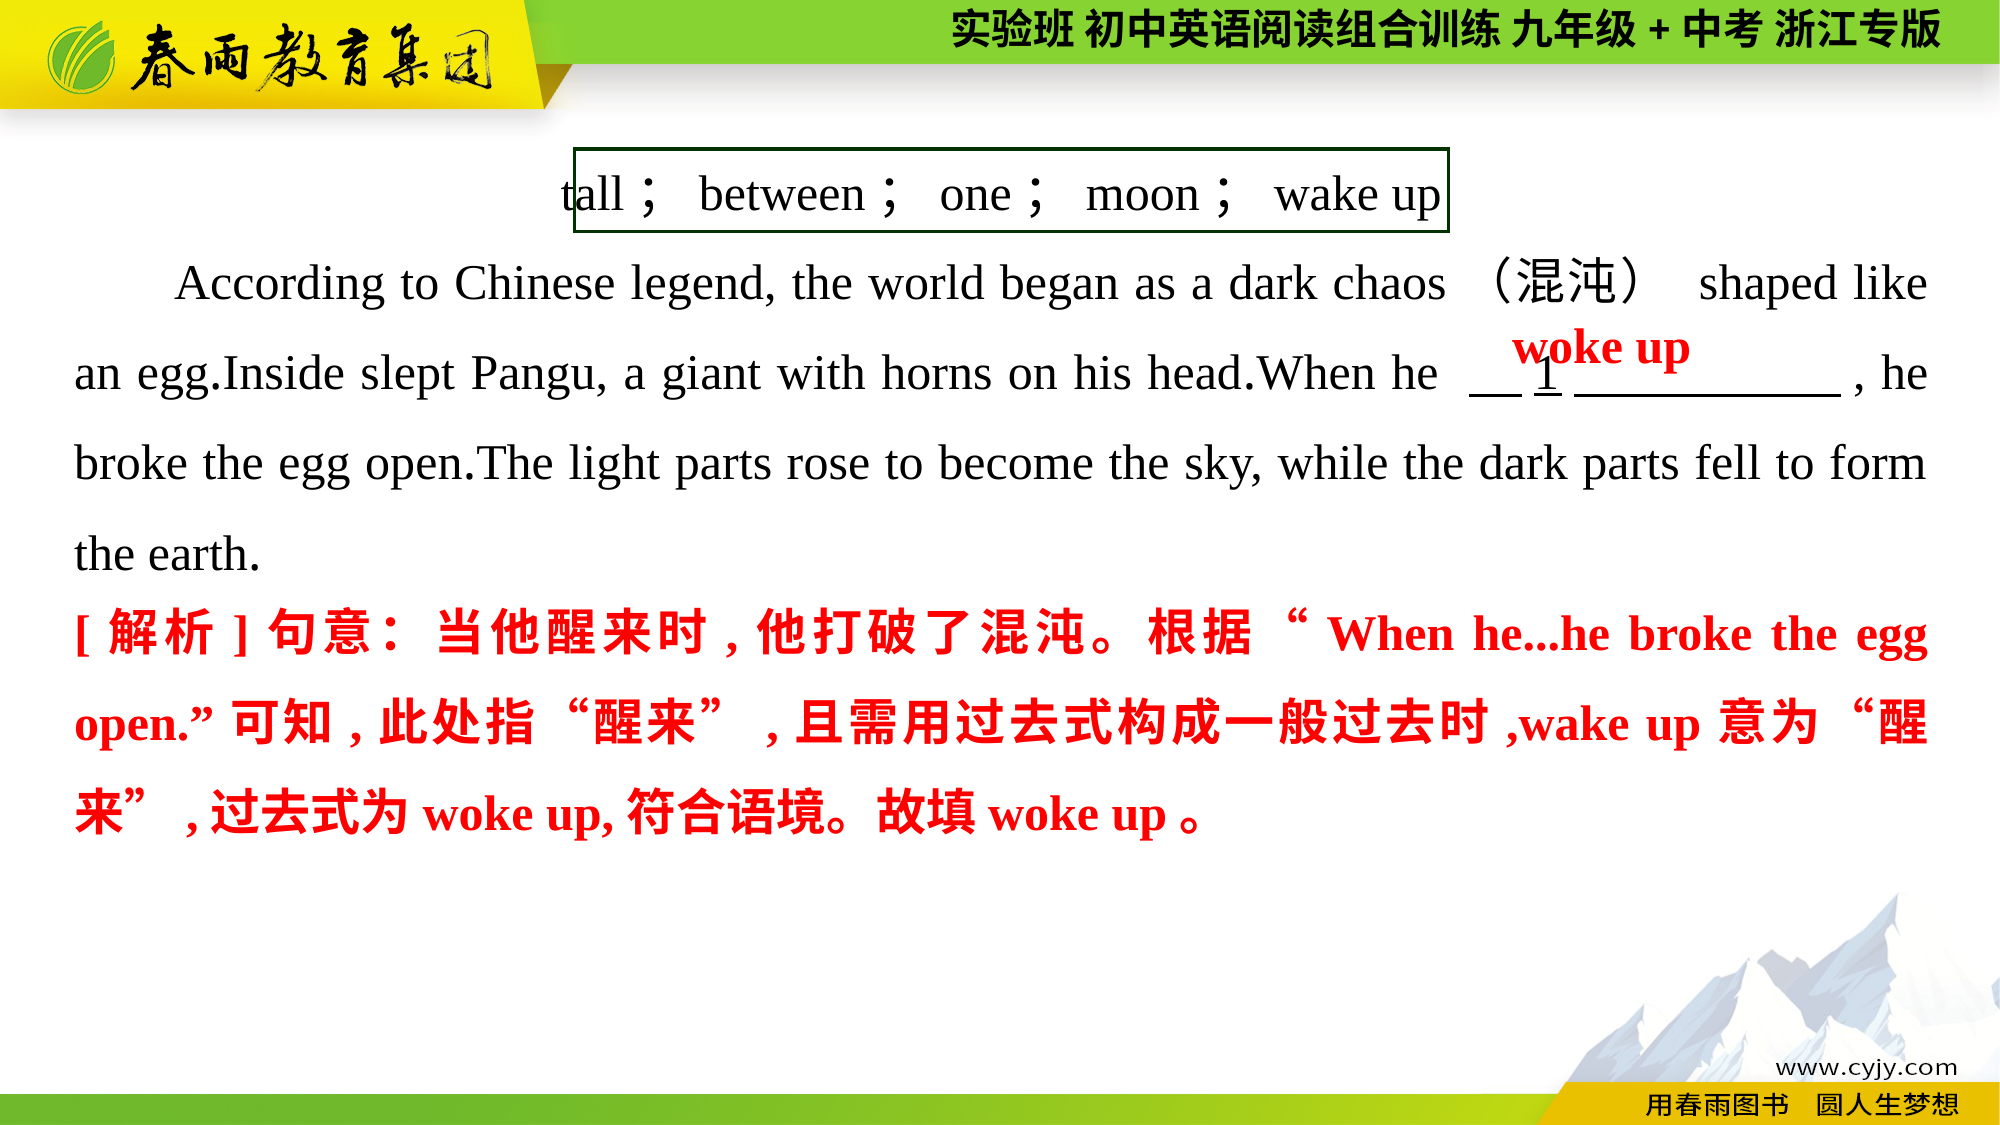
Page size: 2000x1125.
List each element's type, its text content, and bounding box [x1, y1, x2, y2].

text_box [解析]句意：当他醒来时,他打破了混沌。根据“When he...he broke the egg open.”可知,此处指“醒来”,且需用过去式构成一般过去时,wake up意为“醒来”,过去式为woke up,符合语境。故填woke up。 [59, 562, 1944, 848]
list tall；between；one；moon；wake up According to Chinese legend, the world began as a dark chaos（混沌） shaped like an egg.Inside slept Pangu, a giant with horns on his head.When he 1 , he broke the egg open.The light parts rose to become the sky, while the dark parts fell to form the earth. [59, 122, 1944, 562]
picture [0, 0, 2000, 1125]
text_box woke up [1497, 306, 1706, 382]
text_box [574, 148, 1449, 232]
